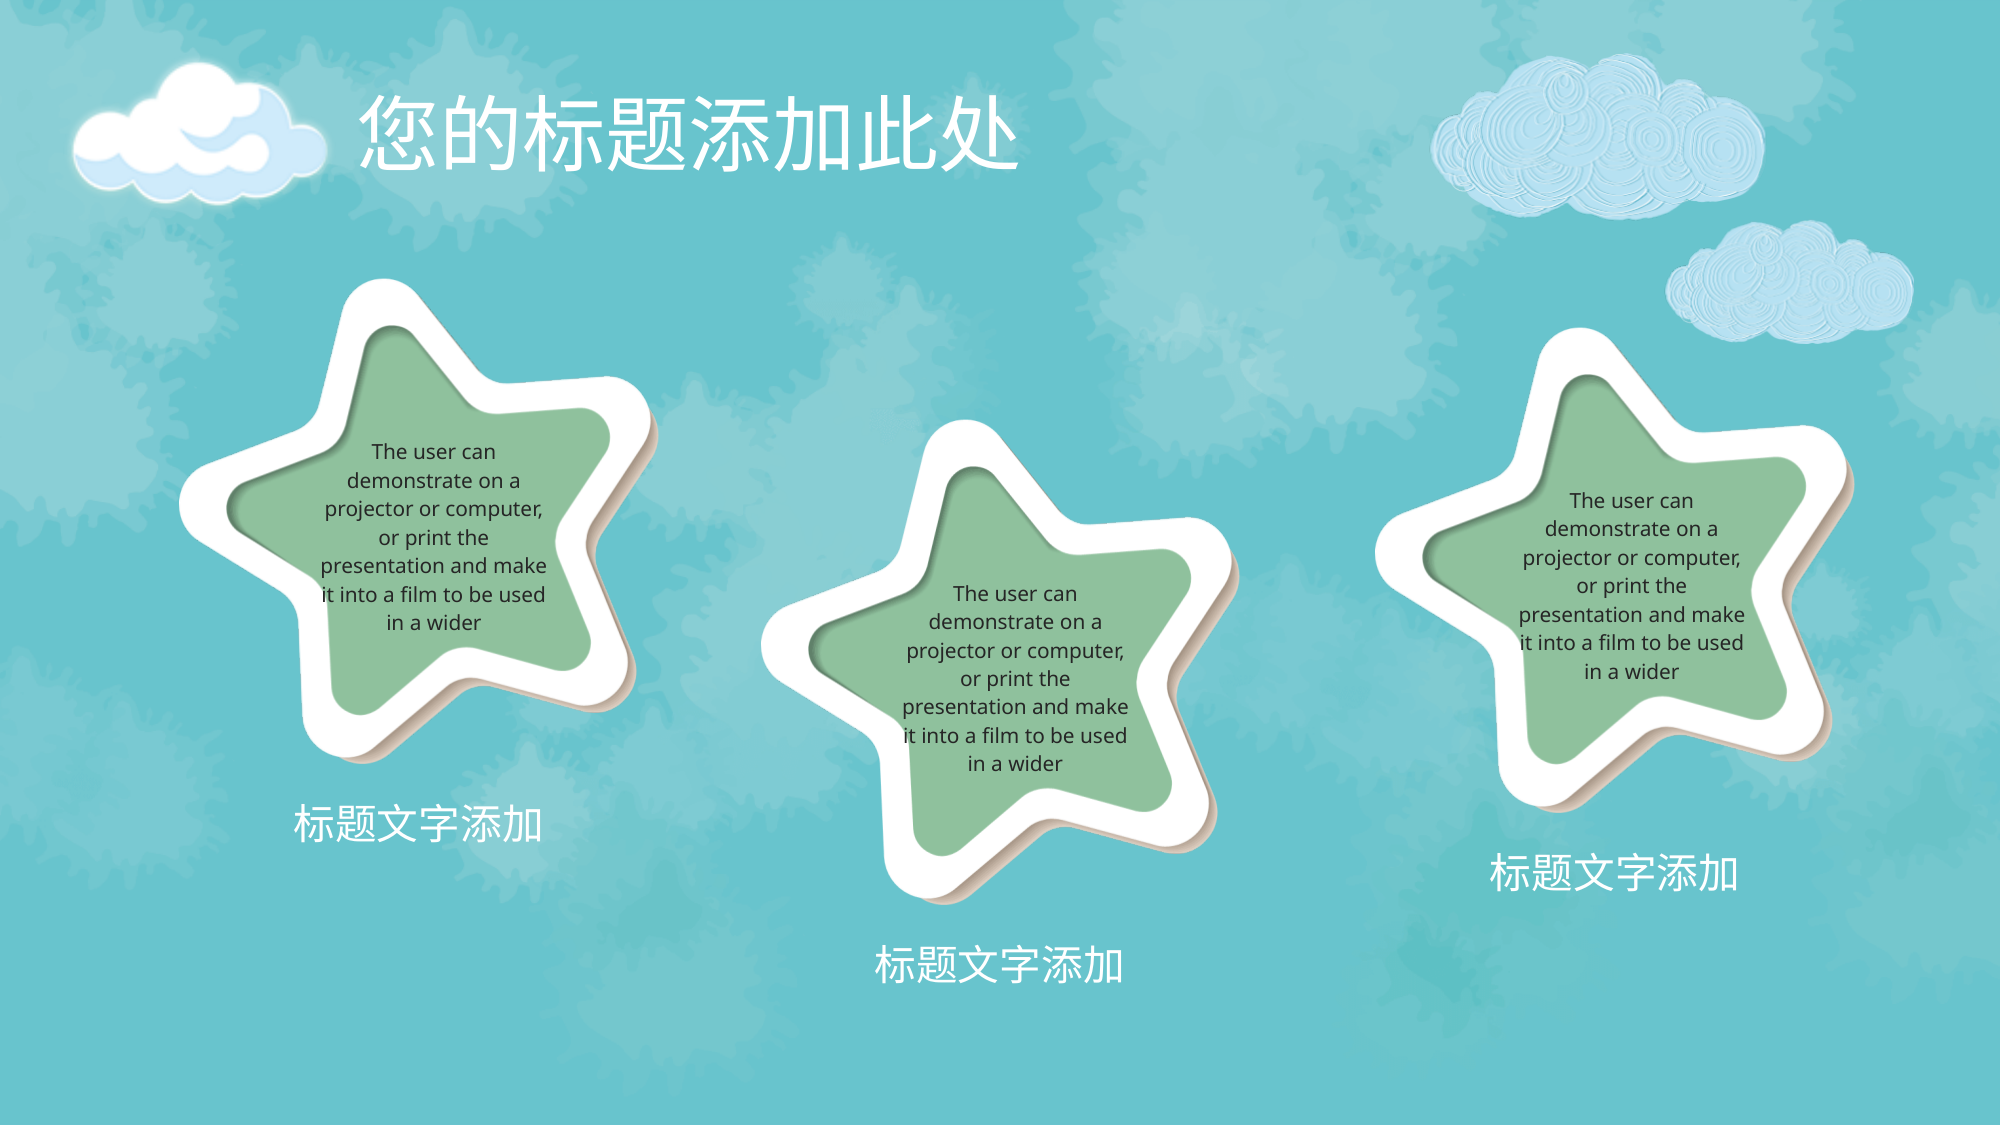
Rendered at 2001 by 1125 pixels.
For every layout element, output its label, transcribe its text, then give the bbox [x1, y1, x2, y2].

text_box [1375, 327, 1855, 813]
text_box 您的标题添加此处 [341, 74, 1038, 190]
picture [0, 0, 2000, 1125]
text_box 标题文字添加 [794, 921, 1206, 997]
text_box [761, 419, 1240, 905]
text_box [179, 278, 659, 764]
text_box 标题文字添加 [1409, 829, 1821, 904]
text_box 标题文字添加 [213, 780, 625, 856]
